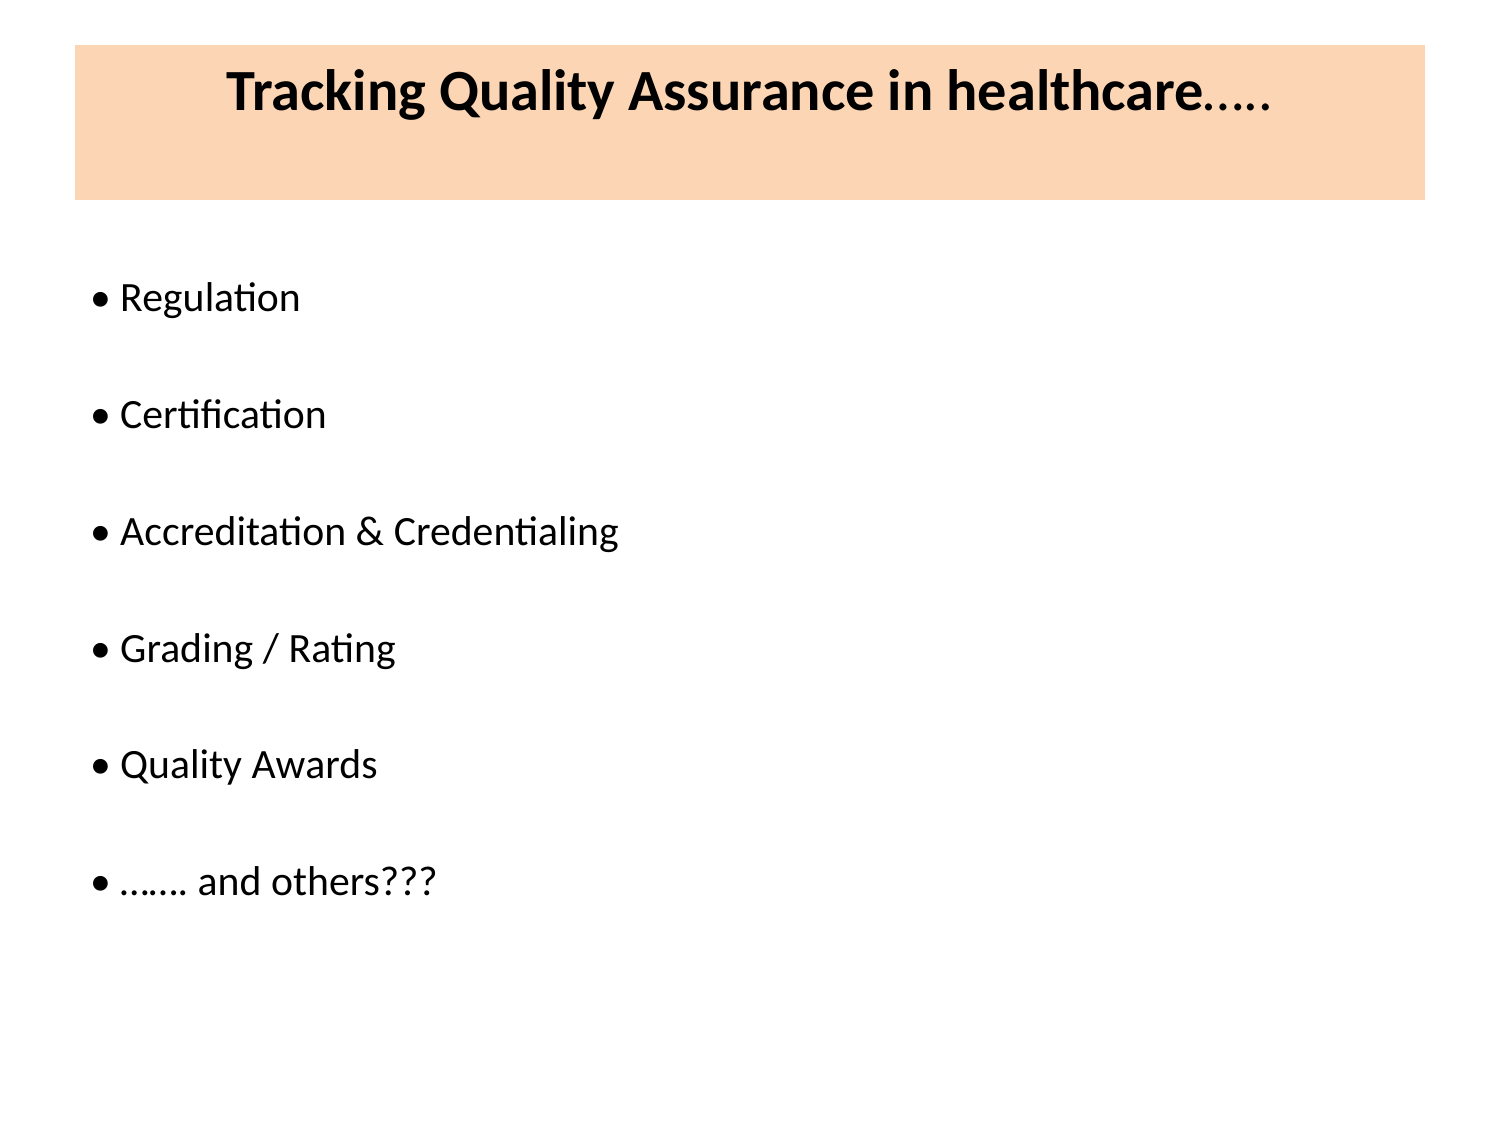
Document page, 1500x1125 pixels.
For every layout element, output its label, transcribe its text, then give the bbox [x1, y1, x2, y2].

list • Regulation • Certification • Accreditation & Credentialing • Grading / Rating • Quality Awards • ……. and others??? [75, 262, 1425, 1005]
title Tracking Quality Assurance in healthcare….. [75, 45, 1425, 200]
